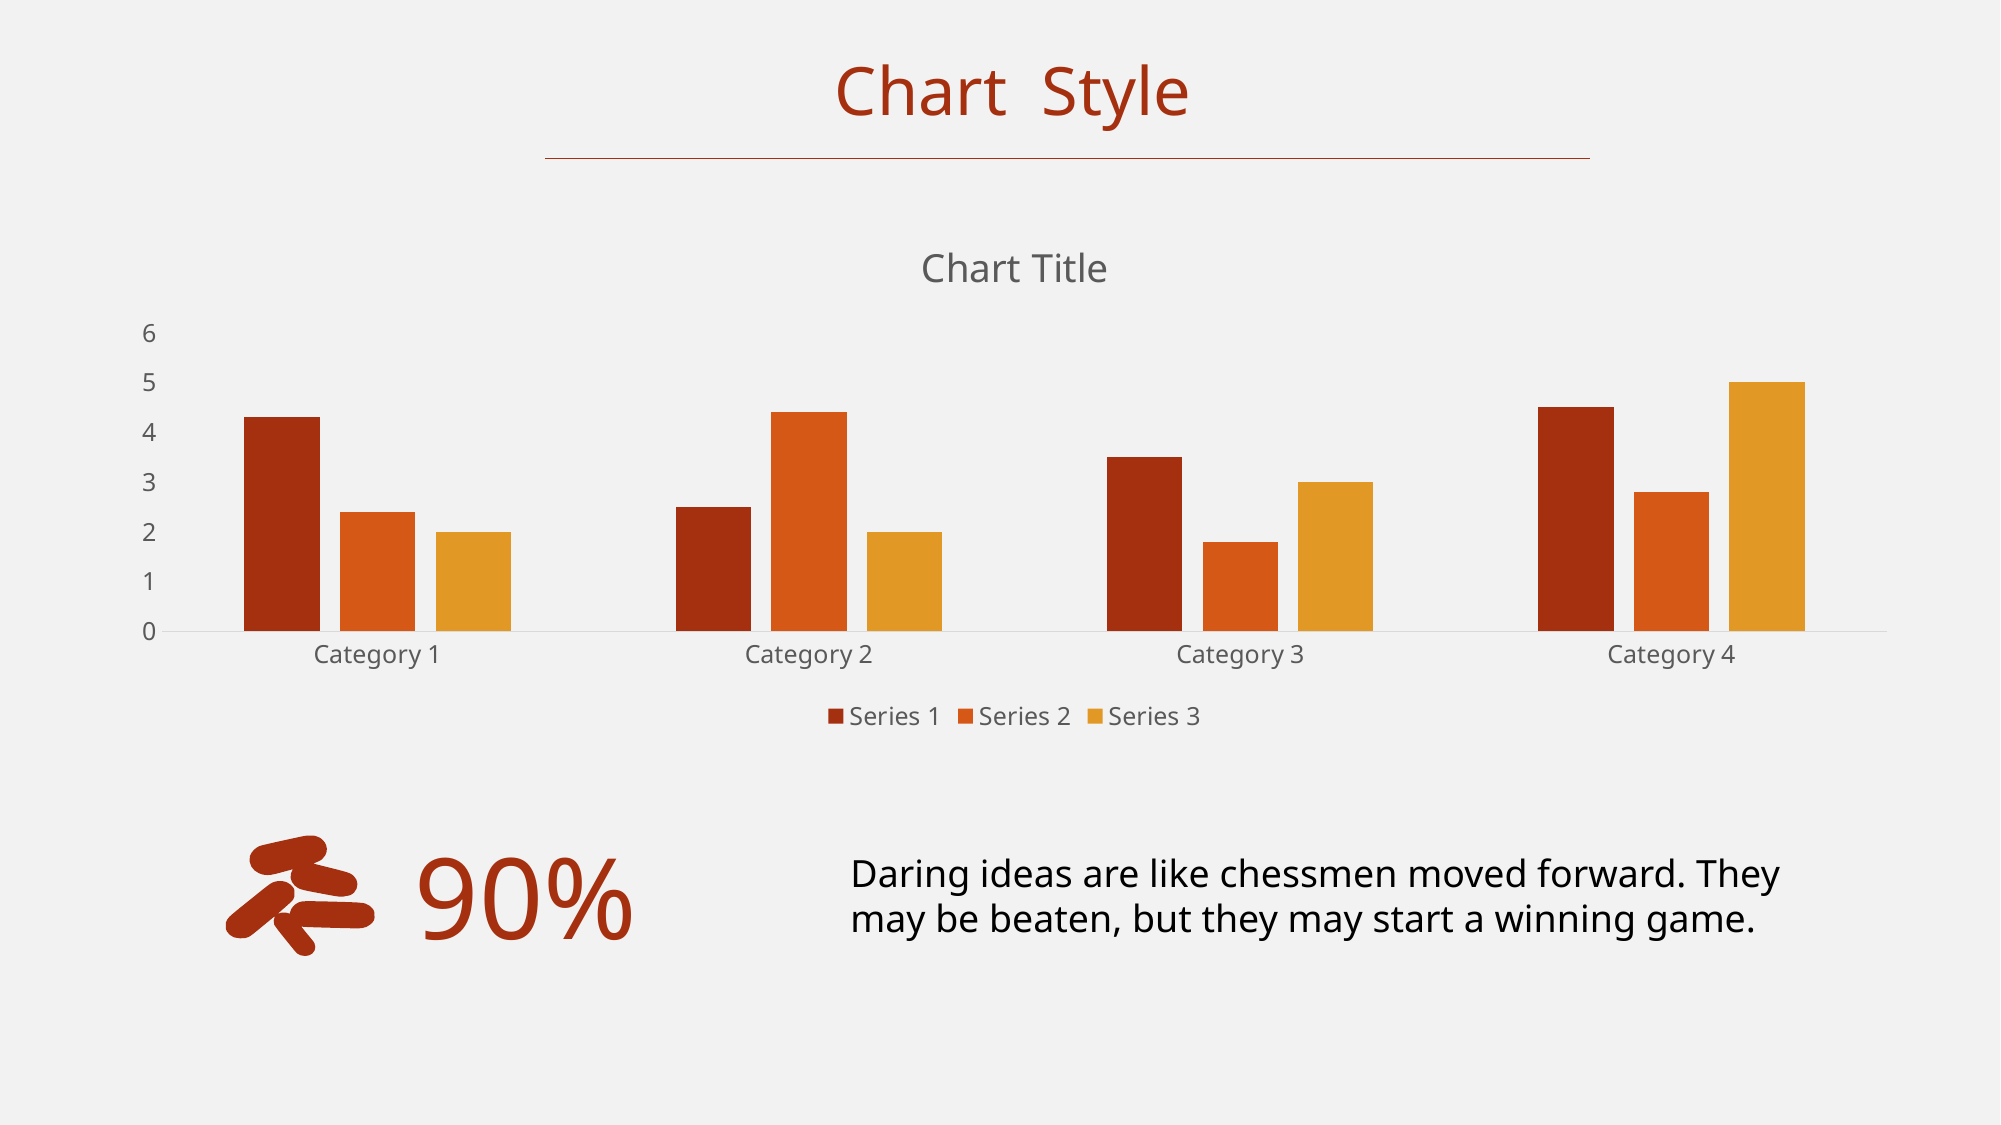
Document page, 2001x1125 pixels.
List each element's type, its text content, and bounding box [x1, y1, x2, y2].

text_box Chart Style [820, 41, 1410, 136]
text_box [225, 835, 375, 956]
chart [105, 209, 1924, 740]
text_box 90% [400, 820, 690, 970]
text_box Daring ideas are like chessmen moved forward. They may be beaten, but they may start a winning game. [835, 842, 1836, 948]
